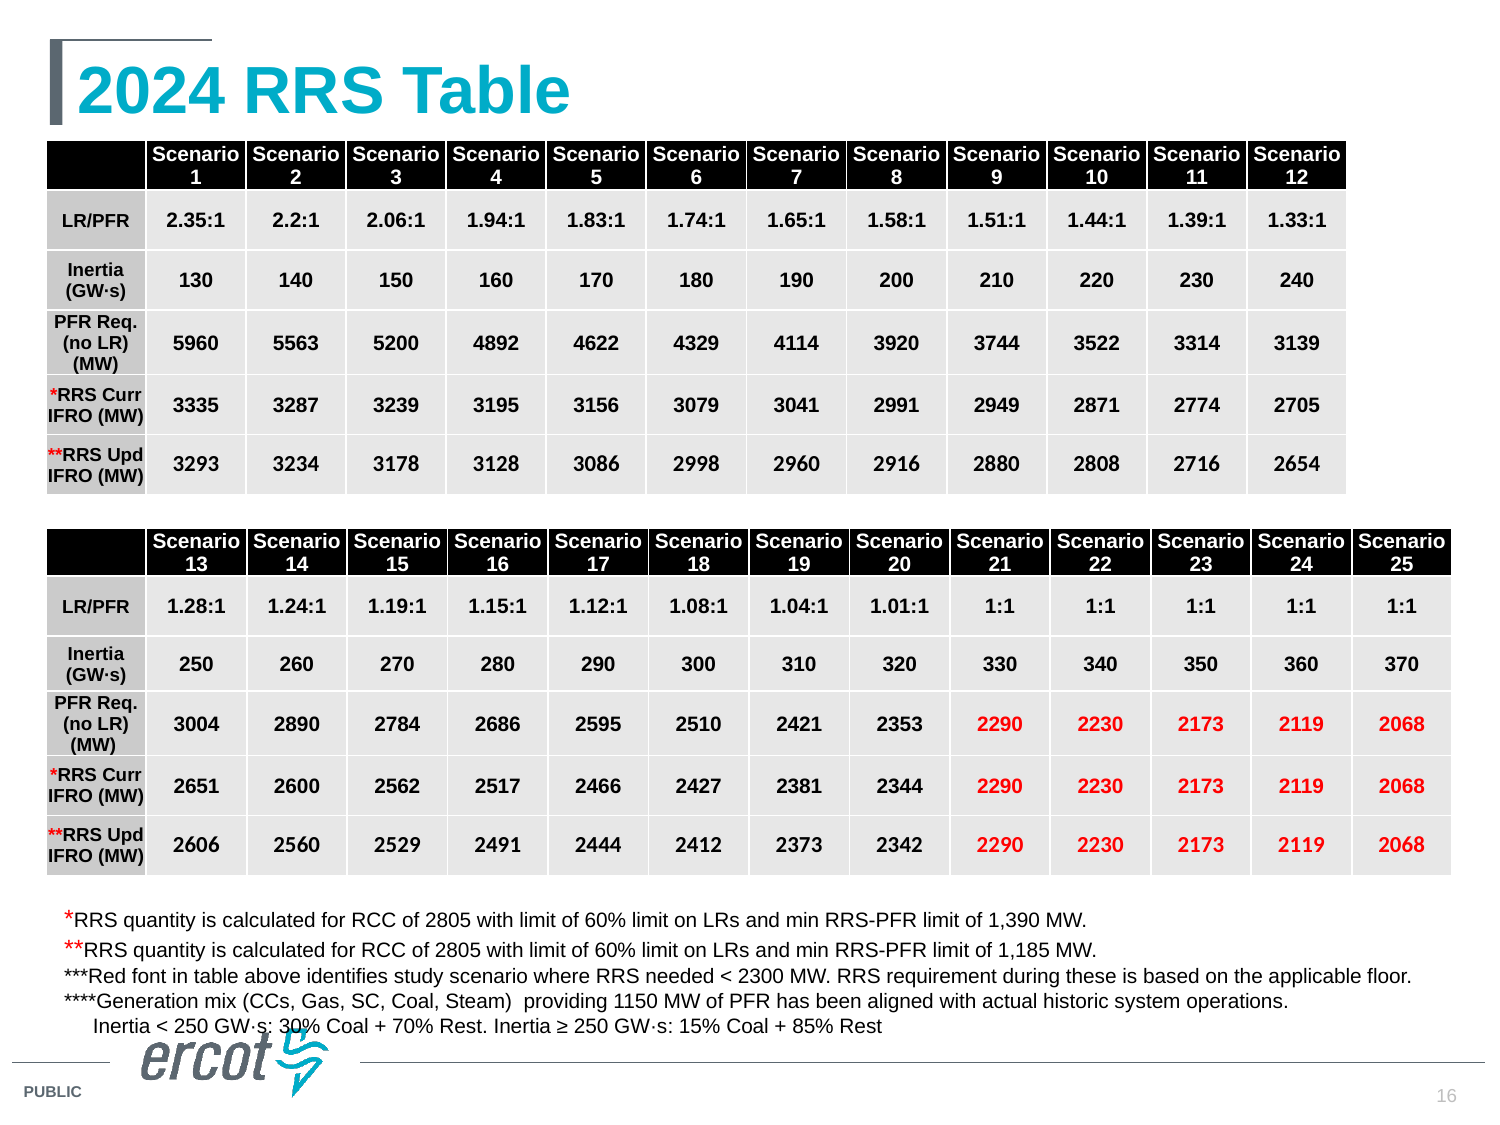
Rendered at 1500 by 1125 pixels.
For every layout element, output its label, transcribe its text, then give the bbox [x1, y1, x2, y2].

table_cell 2119 [1252, 816, 1351, 875]
table_cell 2373 [750, 816, 849, 875]
table_cell 2916 [847, 435, 946, 494]
table_cell 2230 [1051, 692, 1150, 755]
table_cell 1.15:1 [448, 577, 547, 635]
picture [137, 1045, 332, 1100]
table_cell 340 [1051, 637, 1150, 690]
text_box *RRS quantity is calculated for RCC of 2805 with limit of 60% limit on LRs and min RRS-PFR limit of 1,390 MW. **RRS quantity is calculated for RCC of 2805 with limit of 60% limit on LRs and min RRS-PFR limit of 1,185 MW. ***Red font in table above identifies study scenario where RRS needed < 2300 MW. RRS requirement during these is based on the applicable floor. ****Generation mix (CCs, Gas, SC, Coal, Steam) providing 1150 MW of PFR has been aligned with actual historic system operations. Inertia < 250 GW·s: 30% Coal + 70% Rest. Inertia ≥ 250 GW·s: 15% Coal + 85% Rest [49, 895, 1449, 1045]
table_cell 2412 [649, 816, 748, 875]
table_header Scenario 14 [248, 529, 346, 575]
table_cell 210 [948, 251, 1046, 309]
table_header Scenario 10 [1048, 141, 1146, 189]
table_cell 1.28:1 [147, 577, 246, 635]
table_cell **RRS Upd IFRO (MW) [47, 816, 145, 875]
table_cell 2871 [1048, 375, 1146, 434]
table_cell 1.04:1 [750, 577, 849, 635]
table_header Scenario 25 [1353, 529, 1451, 575]
table_cell 230 [1148, 251, 1246, 309]
table_cell 1.58:1 [847, 191, 946, 249]
table_cell 1.01:1 [850, 577, 949, 635]
table_cell 220 [1048, 251, 1146, 309]
table_cell 3195 [447, 375, 545, 434]
table_cell 1.74:1 [647, 191, 746, 249]
table_header Scenario 23 [1152, 529, 1250, 575]
table_cell 2068 [1353, 756, 1451, 815]
table_header Scenario 16 [448, 529, 547, 575]
table_cell 2290 [951, 816, 1049, 875]
table_cell 1.33:1 [1248, 191, 1346, 249]
table_cell 2342 [850, 816, 949, 875]
table_header Scenario 6 [647, 141, 746, 189]
table_cell 140 [247, 251, 345, 309]
table_cell 3522 [1048, 311, 1146, 374]
table_cell 1:1 [951, 577, 1049, 635]
table_cell 3293 [147, 435, 245, 494]
table_cell **RRS Upd IFRO (MW) [47, 435, 145, 494]
table_cell 1.83:1 [547, 191, 645, 249]
table_cell 2560 [248, 816, 346, 875]
table_cell 2808 [1048, 435, 1146, 494]
table_cell 3234 [247, 435, 345, 494]
table_cell 1.19:1 [348, 577, 447, 635]
table_cell 130 [147, 251, 245, 309]
table_cell 1.44:1 [1048, 191, 1146, 249]
table_cell 1.65:1 [747, 191, 846, 249]
table_header Scenario 3 [347, 141, 445, 189]
table_cell 1:1 [1051, 577, 1150, 635]
table_cell 280 [448, 637, 547, 690]
table_cell *RRS Curr IFRO (MW) [47, 756, 145, 815]
table_header Scenario 9 [948, 141, 1046, 189]
table_cell 3139 [1248, 311, 1346, 374]
table_cell 3079 [647, 375, 746, 434]
table_cell *RRS Curr IFRO (MW) [47, 375, 145, 434]
table_cell 5200 [347, 311, 445, 374]
table_cell Inertia (GW∙s) [47, 637, 145, 690]
table_header Scenario 4 [447, 141, 545, 189]
table_cell 5563 [247, 311, 345, 374]
table_cell 2510 [649, 692, 748, 755]
table_cell 3920 [847, 311, 946, 374]
table_header Scenario 19 [750, 529, 849, 575]
table_cell 2651 [147, 756, 246, 815]
table_cell 370 [1353, 637, 1451, 690]
table_cell 2.2:1 [247, 191, 345, 249]
table_cell 2949 [948, 375, 1046, 434]
table_cell 2466 [549, 756, 648, 815]
table_header Scenario 17 [549, 529, 648, 575]
table_cell 2427 [649, 756, 748, 815]
table_cell 200 [847, 251, 946, 309]
table_header [47, 529, 145, 575]
table_cell 2068 [1353, 692, 1451, 755]
table_cell 2353 [850, 692, 949, 755]
table_cell 4622 [547, 311, 645, 374]
table_cell LR/PFR [47, 191, 145, 249]
table_cell 270 [348, 637, 447, 690]
table_cell 2890 [248, 692, 346, 755]
table_cell 2173 [1152, 756, 1250, 815]
table_cell 2290 [951, 756, 1049, 815]
table_cell 1:1 [1152, 577, 1250, 635]
table_cell 3287 [247, 375, 345, 434]
table_cell 2595 [549, 692, 648, 755]
table_cell 2.35:1 [147, 191, 245, 249]
table_header Scenario 20 [850, 529, 949, 575]
table_cell 180 [647, 251, 746, 309]
table_cell 2774 [1148, 375, 1246, 434]
table_header Scenario 22 [1051, 529, 1150, 575]
table_cell 2230 [1051, 816, 1150, 875]
table_cell 2686 [448, 692, 547, 755]
table_cell 2991 [847, 375, 946, 434]
table_cell 260 [248, 637, 346, 690]
table_header Scenario 5 [547, 141, 645, 189]
table_header Scenario 13 [147, 529, 246, 575]
table_cell 160 [447, 251, 545, 309]
table_cell 350 [1152, 637, 1250, 690]
table_cell 3178 [347, 435, 445, 494]
table_cell 1.08:1 [649, 577, 748, 635]
table_cell 240 [1248, 251, 1346, 309]
table_cell 330 [951, 637, 1049, 690]
table_cell 2344 [850, 756, 949, 815]
table_cell 2517 [448, 756, 547, 815]
table_cell 2784 [348, 692, 447, 755]
table_cell 3314 [1148, 311, 1246, 374]
table_cell 5960 [147, 311, 245, 374]
table_cell 3041 [747, 375, 846, 434]
table_header Scenario 7 [747, 141, 846, 189]
table_cell 1.12:1 [549, 577, 648, 635]
table_cell 2290 [951, 692, 1049, 755]
table_cell 2600 [248, 756, 346, 815]
table_header [47, 141, 145, 189]
table_cell 2880 [948, 435, 1046, 494]
table_cell 3004 [147, 692, 246, 755]
table_cell 3239 [347, 375, 445, 434]
table_cell 2.06:1 [347, 191, 445, 249]
table_cell 3744 [948, 311, 1046, 374]
table_cell 1:1 [1252, 577, 1351, 635]
table_cell 4329 [647, 311, 746, 374]
table_cell 2998 [647, 435, 746, 494]
table_cell 2960 [747, 435, 846, 494]
table_cell 2705 [1248, 375, 1346, 434]
table_cell 250 [147, 637, 246, 690]
table_cell 3128 [447, 435, 545, 494]
table_cell Inertia (GW∙s) [47, 251, 145, 309]
table_cell PFR Req. (no LR) (MW) [47, 311, 145, 374]
table_header Scenario 21 [951, 529, 1049, 575]
table_cell 2716 [1148, 435, 1246, 494]
table_cell 2654 [1248, 435, 1346, 494]
table_cell 2230 [1051, 756, 1150, 815]
table_header Scenario 2 [247, 141, 345, 189]
table_cell 2068 [1353, 816, 1451, 875]
table_cell 1.94:1 [447, 191, 545, 249]
table_header Scenario 8 [847, 141, 946, 189]
table_cell 2529 [348, 816, 447, 875]
table_cell 2173 [1152, 816, 1250, 875]
table_cell 4892 [447, 311, 545, 374]
table_cell 3156 [547, 375, 645, 434]
table_cell 2562 [348, 756, 447, 815]
table_cell 2119 [1252, 692, 1351, 755]
table_cell 1.51:1 [948, 191, 1046, 249]
table_cell 2119 [1252, 756, 1351, 815]
table_header Scenario 18 [649, 529, 748, 575]
table_cell 4114 [747, 311, 846, 374]
table_cell PFR Req. (no LR) (MW) [47, 692, 145, 755]
table_cell 1.39:1 [1148, 191, 1246, 249]
table_cell 190 [747, 251, 846, 309]
table_cell 3086 [547, 435, 645, 494]
table_cell 320 [850, 637, 949, 690]
table_header Scenario 15 [348, 529, 447, 575]
table_header Scenario 24 [1252, 529, 1351, 575]
table_cell 170 [547, 251, 645, 309]
table_header Scenario 11 [1148, 141, 1246, 189]
table_cell 2421 [750, 692, 849, 755]
table_cell 300 [649, 637, 748, 690]
table_cell 360 [1252, 637, 1351, 690]
table_cell 3335 [147, 375, 245, 434]
title 2024 RRS Table [62, 39, 1450, 125]
table_header Scenario 12 [1248, 141, 1346, 189]
table_cell 2173 [1152, 692, 1250, 755]
table_cell 1.24:1 [248, 577, 346, 635]
table_cell 290 [549, 637, 648, 690]
table_cell 150 [347, 251, 445, 309]
table_header Scenario 1 [147, 141, 245, 189]
table_cell 2444 [549, 816, 648, 875]
table_cell LR/PFR [47, 577, 145, 635]
table_cell 2606 [147, 816, 246, 875]
table_cell 1:1 [1353, 577, 1451, 635]
table_cell 2381 [750, 756, 849, 815]
table_cell 2491 [448, 816, 547, 875]
table_cell 310 [750, 637, 849, 690]
